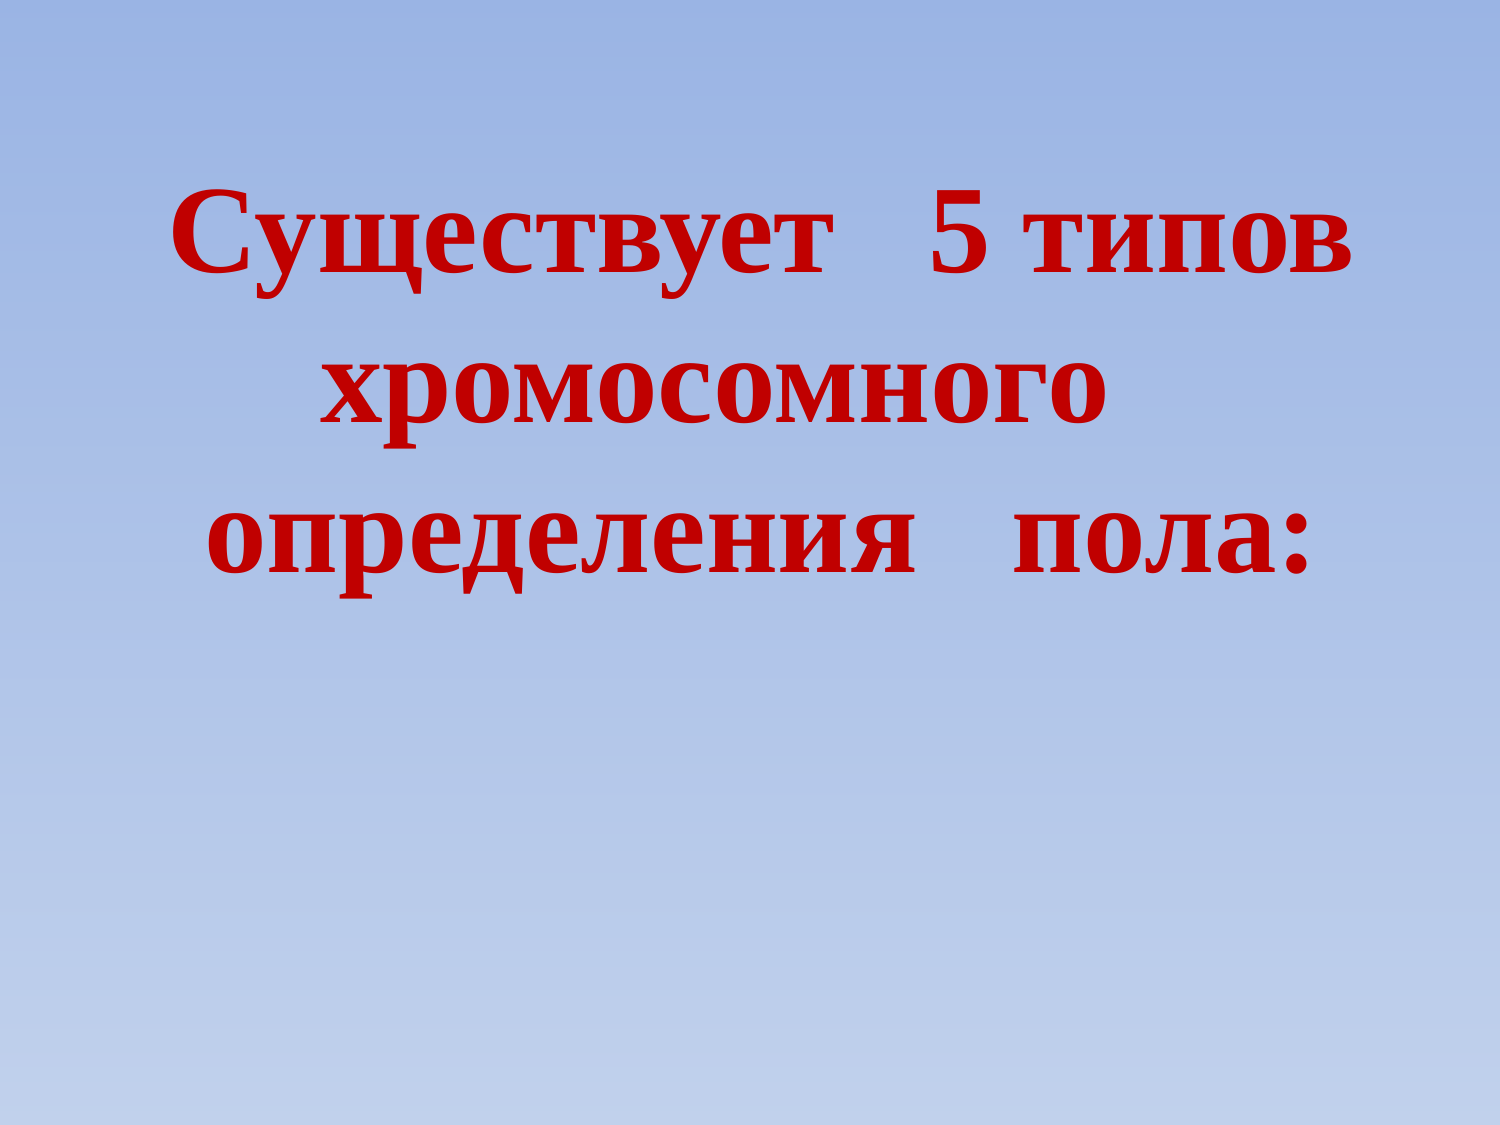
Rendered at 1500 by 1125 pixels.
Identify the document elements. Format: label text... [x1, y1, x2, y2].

text_box Существует 5 типов хромосомного определения пола: [117, 140, 1407, 606]
